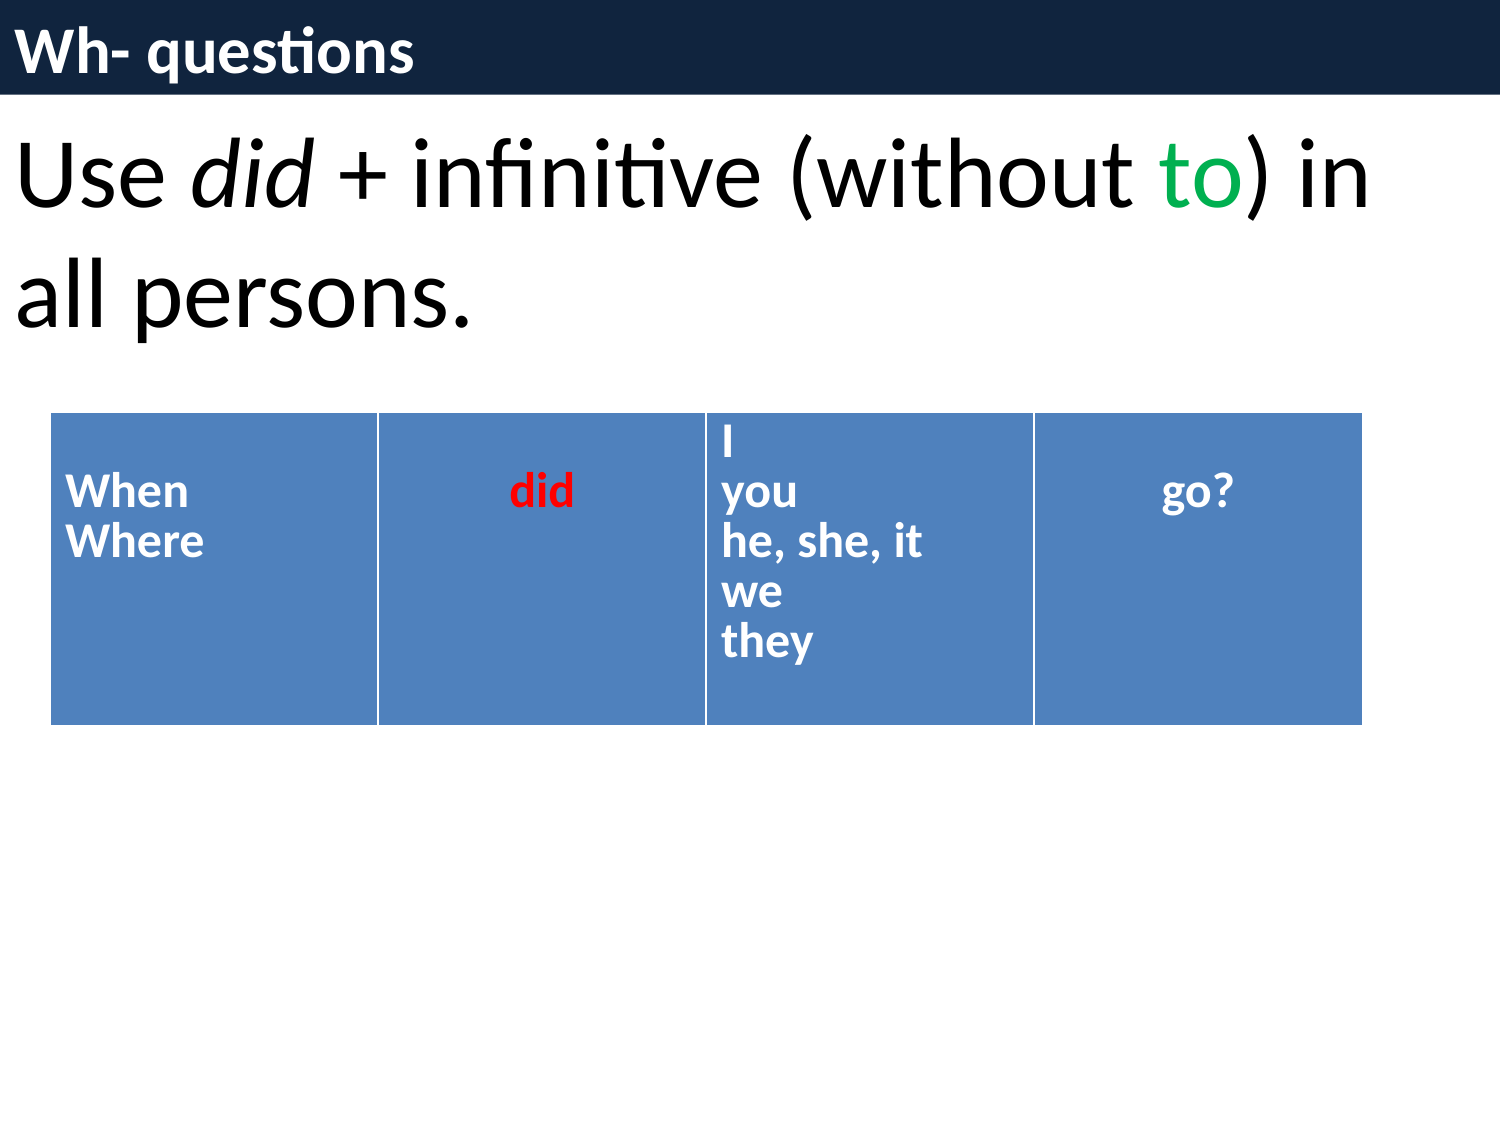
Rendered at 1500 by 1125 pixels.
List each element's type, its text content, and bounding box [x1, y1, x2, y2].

table_header I you he, she, it we they [707, 413, 1033, 725]
text_box Wh- questions [0, 0, 1500, 95]
table_header When Where [51, 413, 377, 725]
text_box Use did + infinitive (without to) in all persons. [0, 99, 1500, 355]
table_header did [379, 413, 705, 725]
table_header go? [1035, 413, 1362, 725]
